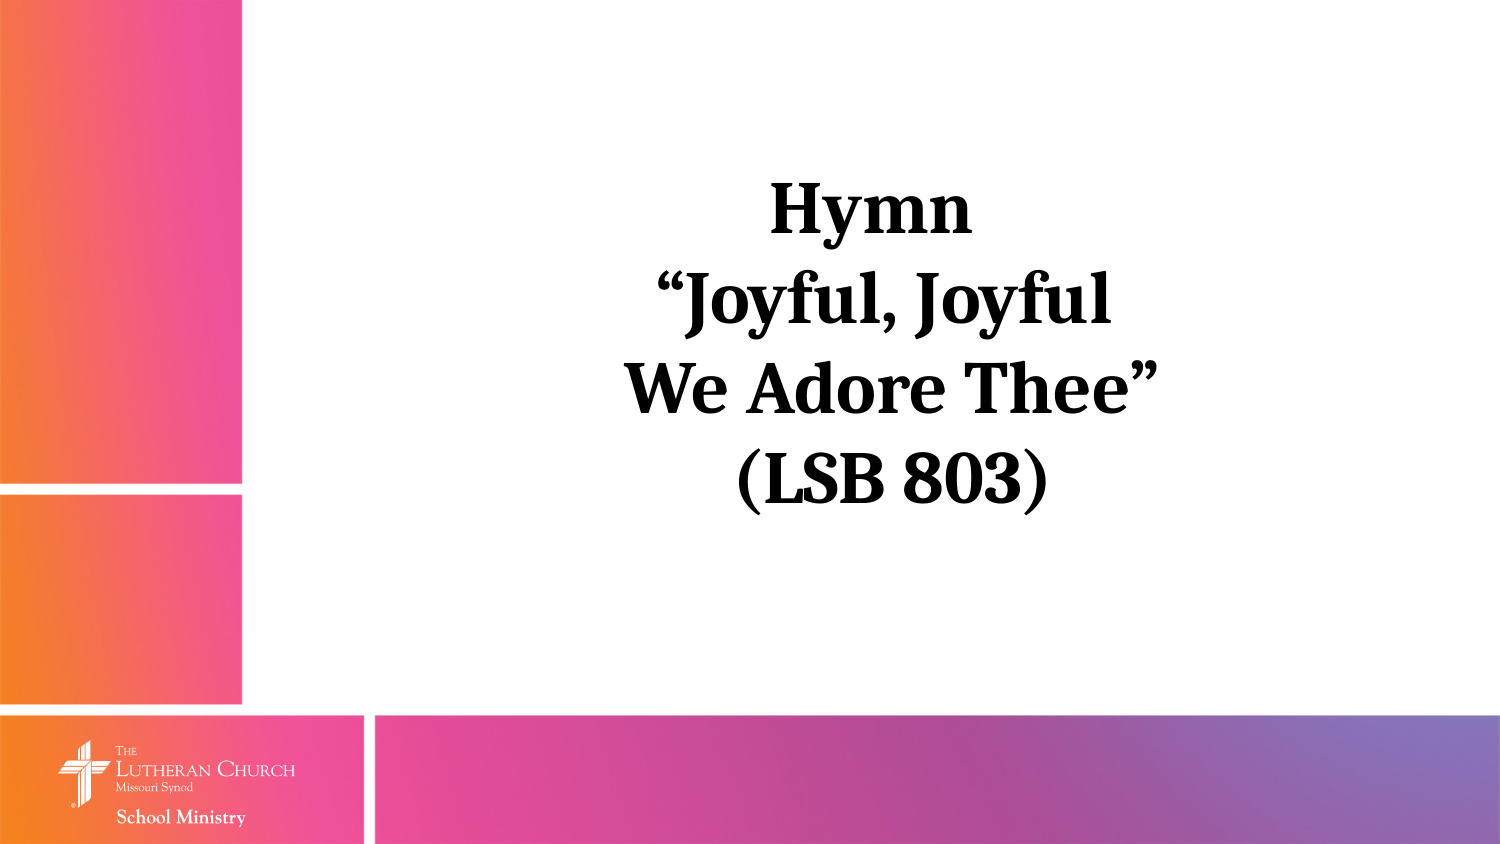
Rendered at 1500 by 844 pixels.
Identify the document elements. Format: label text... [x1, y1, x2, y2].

picture [0, 0, 1500, 844]
list Hymn “Joyful, Joyful We Adore Thee” (LSB 803) [315, 150, 1429, 558]
